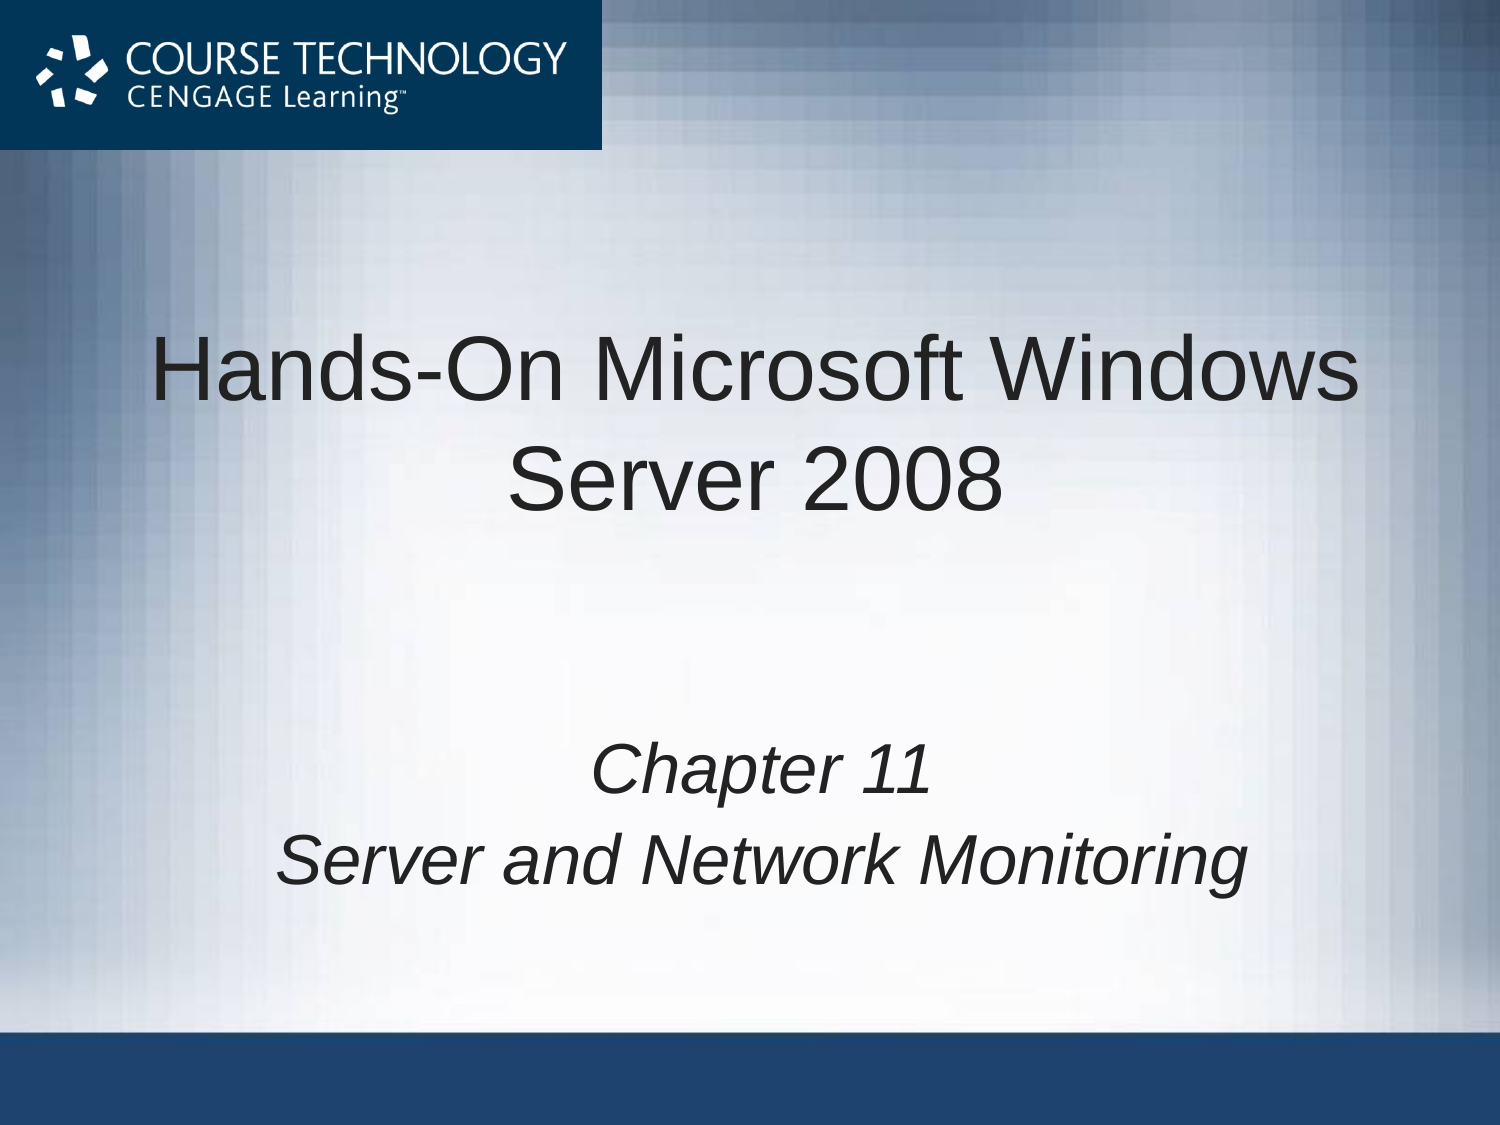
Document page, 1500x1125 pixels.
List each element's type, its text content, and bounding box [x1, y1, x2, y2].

title Hands-On Microsoft Windows Server 2008 [99, 237, 1413, 601]
picture [0, 0, 1500, 1125]
subtitle Chapter 11 Server and Network Monitoring [99, 724, 1426, 963]
